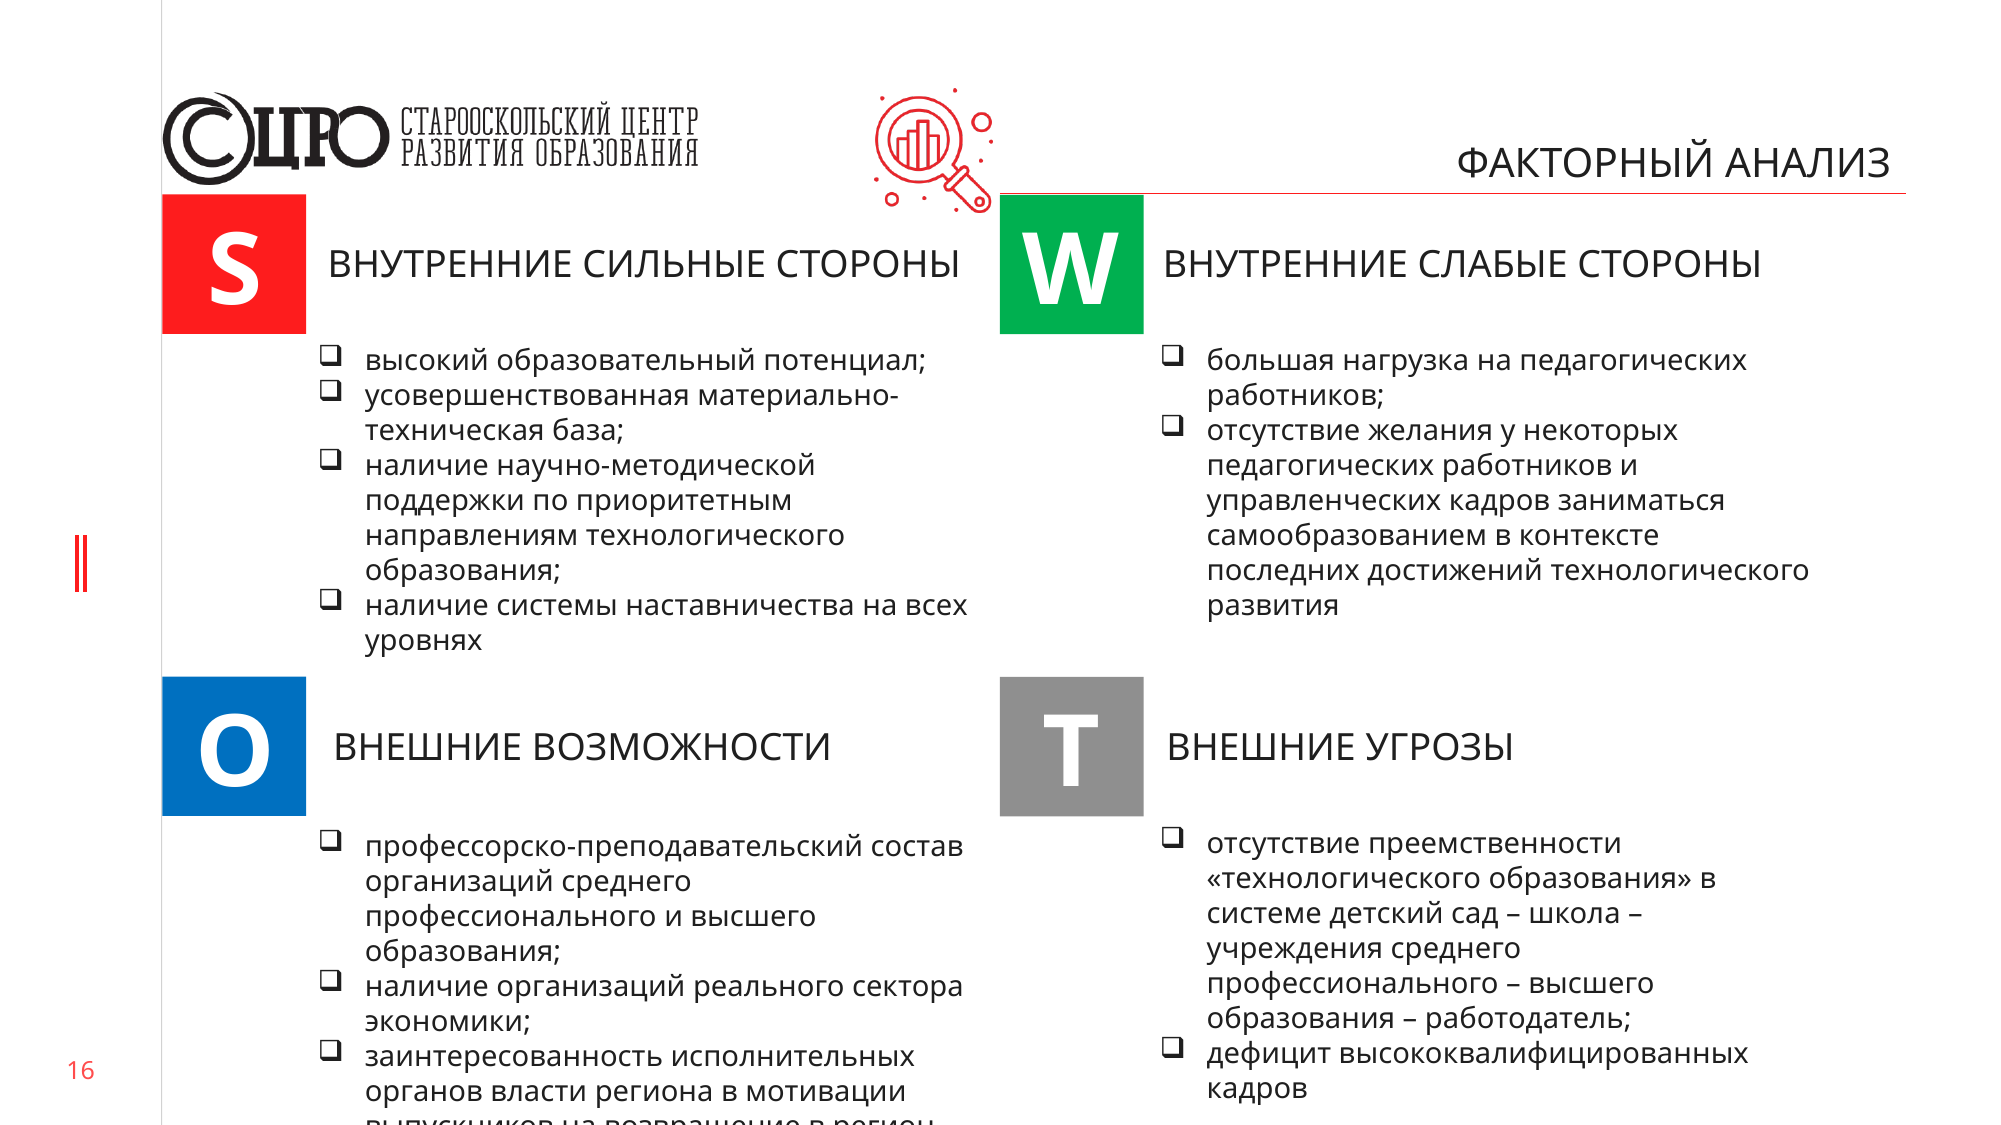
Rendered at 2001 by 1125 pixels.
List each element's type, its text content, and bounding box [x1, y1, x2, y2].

picture [874, 88, 993, 213]
picture [162, 92, 698, 185]
text_box отсутствие преемственности «технологического образования» в системе детский сад – школа – учреждения среднего профессионального – высшего образования – работодатель; дефицит высококвалифицированных кадров [1145, 816, 1835, 1112]
text_box ВНУТРЕННИЕ СЛАБЫЕ СТОРОНЫ [1148, 232, 1778, 293]
text_box ВНЕШНИЕ ВОЗМОЖНОСТИ [318, 715, 857, 776]
text_box ФАКТОРНЫЙ АНАЛИЗ [993, 128, 1907, 193]
text_box [161, 676, 307, 817]
text_box T [1003, 679, 1139, 814]
text_box O [167, 679, 304, 814]
text_box W [1003, 196, 1139, 332]
text_box высокий образовательный потенциал; усовершенствованная материально-техническая база; наличие научно-методической поддержки по приоритетным направлениям технологического образования; наличие системы наставничества на всех уровнях [303, 334, 993, 664]
text_box профессорско-преподавательский состав организаций среднего профессионального и высшего образования; наличие организаций реального сектора экономики; заинтересованность исполнительных органов власти региона в мотивации выпускников на возвращение в регион [303, 820, 993, 1125]
slide_number 16 [38, 1052, 123, 1091]
text_box [999, 676, 1145, 817]
text_box ВНУТРЕННИЕ СИЛЬНЫЕ СТОРОНЫ [312, 232, 986, 293]
text_box [999, 194, 1145, 335]
text_box S [167, 196, 304, 332]
text_box большая нагрузка на педагогических работников; отсутствие желания у некоторых педагогических работников и управленческих кадров заниматься самообразованием в контексте последних достижений технологического развития [1145, 334, 1835, 629]
text_box [161, 193, 307, 335]
text_box ВНЕШНИЕ УГРОЗЫ [1151, 715, 1540, 776]
